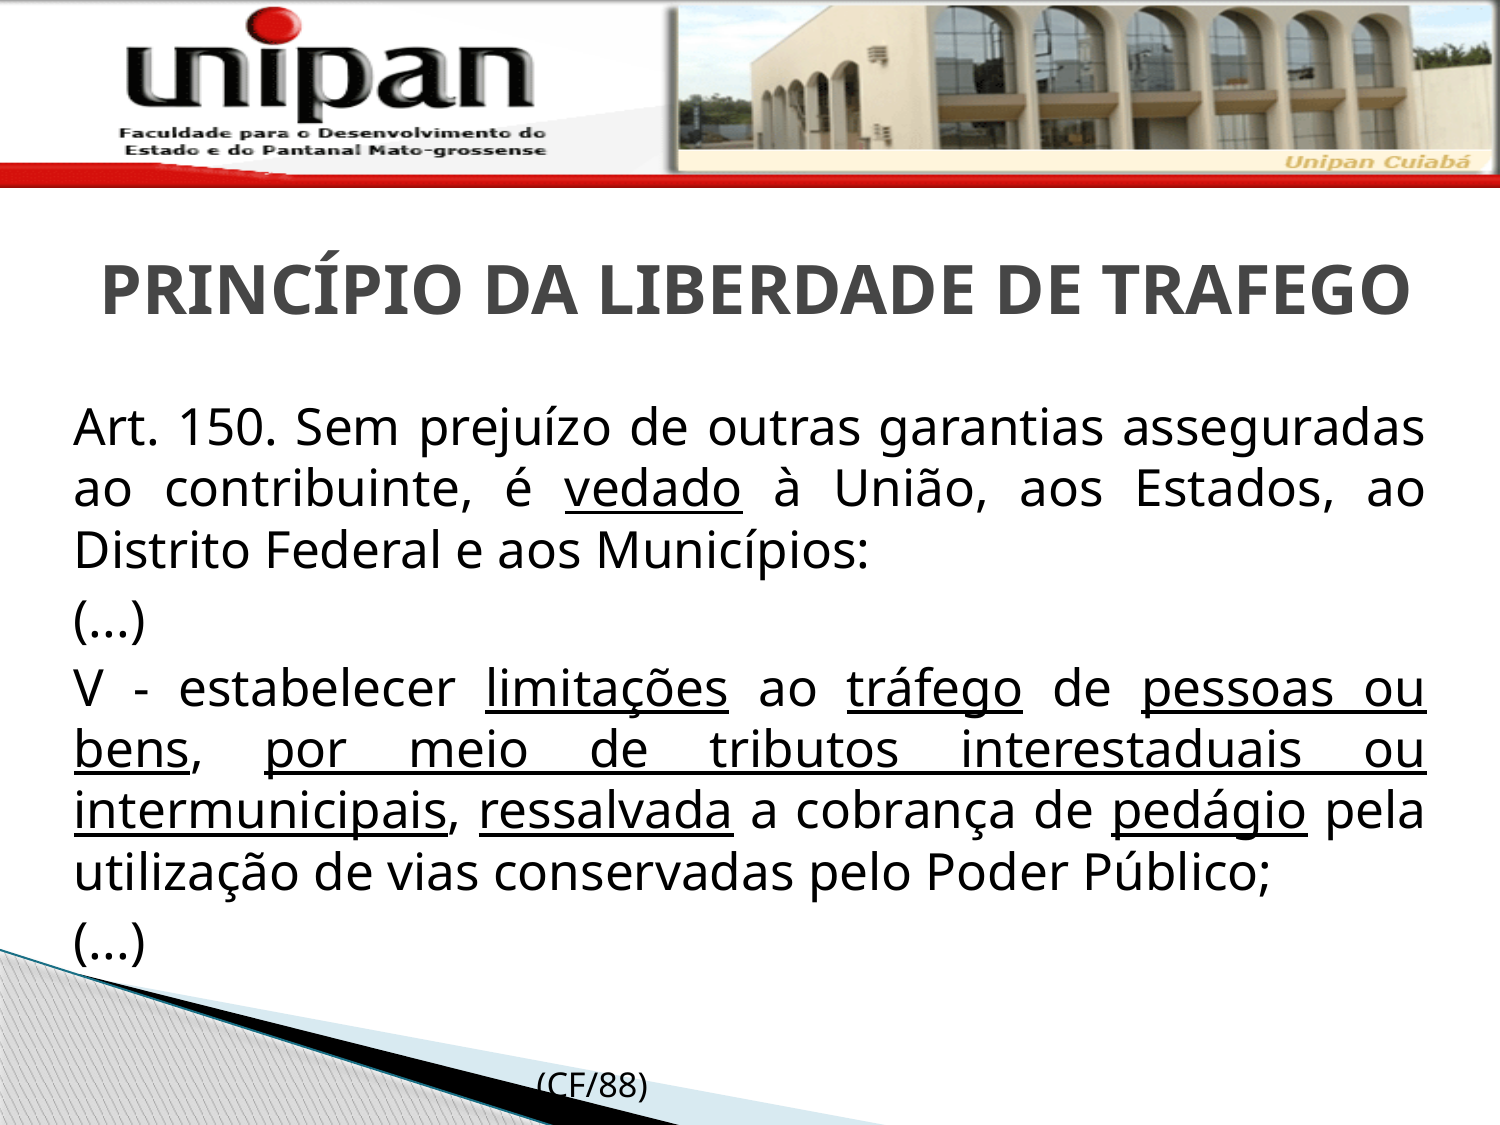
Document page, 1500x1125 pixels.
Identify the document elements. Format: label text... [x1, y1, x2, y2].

title PRINCÍPIO DA LIBERDADE DE TRAFEGO [82, 199, 1432, 375]
list Art. 150. Sem prejuízo de outras garantias asseguradas ao contribuinte, é vedado à União, aos Estados, ao Distrito Federal e aos Municípios: (...) V - estabelecer limitações ao tráfego de pessoas ou bens, por meio de tributos interestaduais ou intermunicipais, ressalvada a cobrança de pedágio pela utilização de vias conservadas pelo Poder Público; (...) (CF/88) [0, 386, 1442, 1125]
picture [0, 0, 1500, 188]
